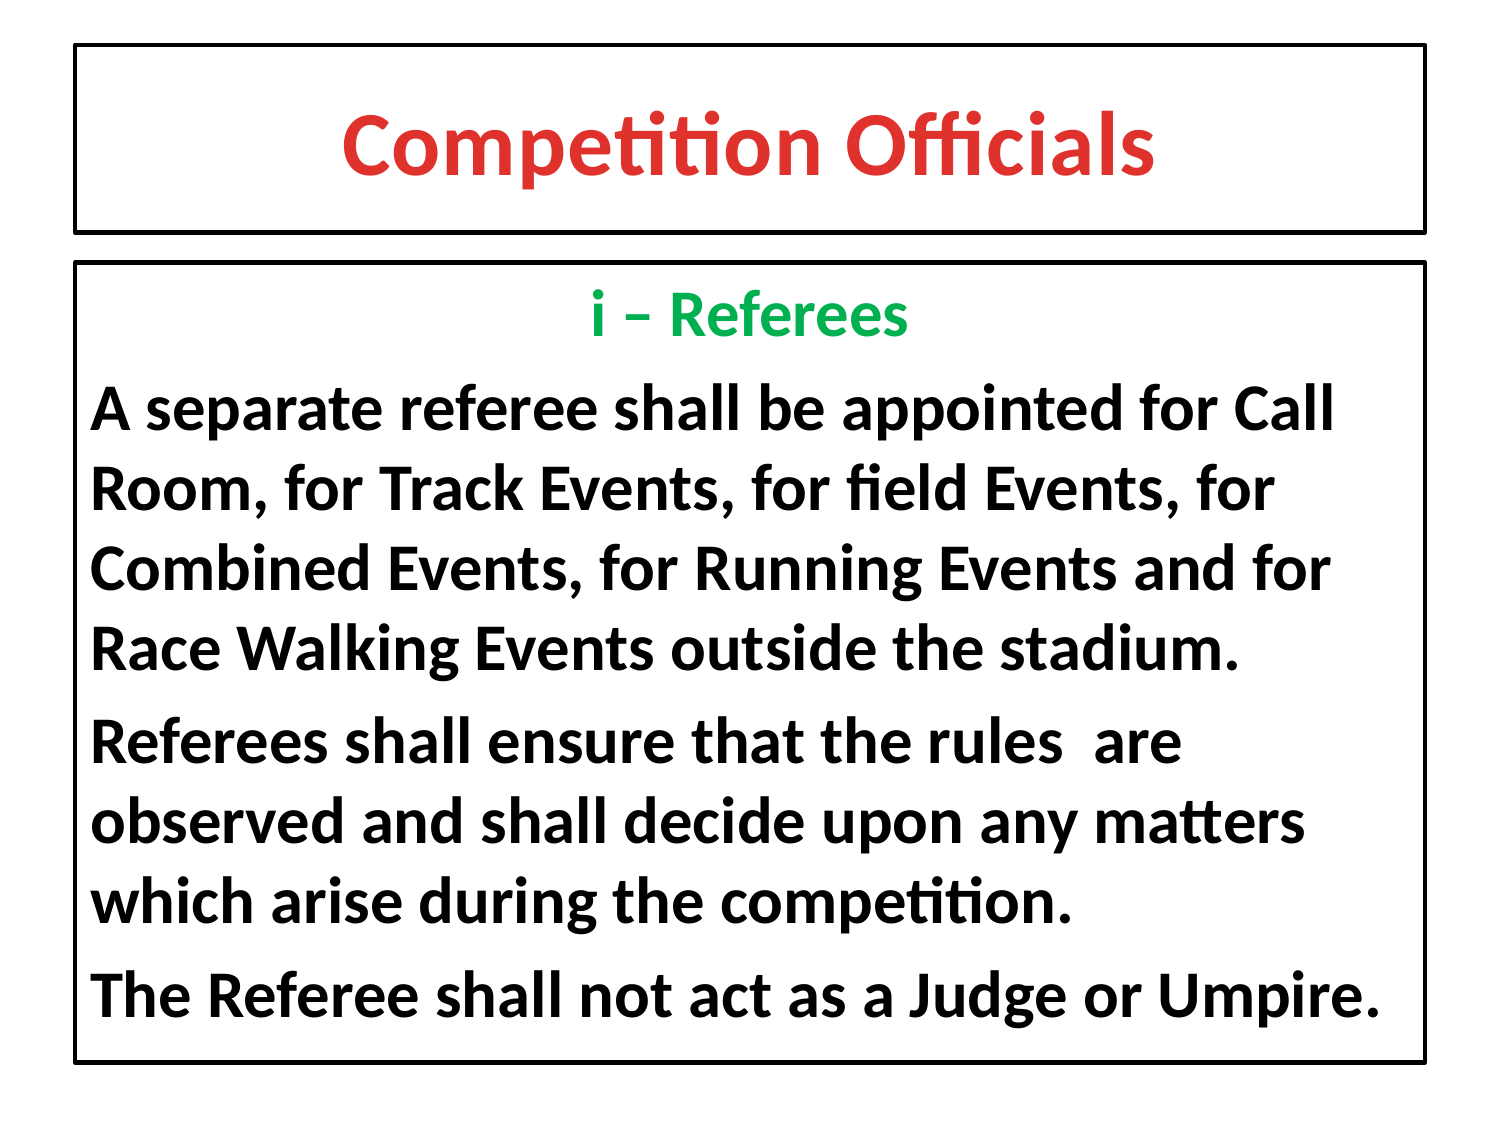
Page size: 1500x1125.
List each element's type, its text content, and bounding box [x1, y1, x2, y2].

title Competition Officials [73, 43, 1427, 235]
list i – Referees A separate referee shall be appointed for Call Room, for Track Events, for field Events, for Combined Events, for Running Events and for Race Walking Events outside the stadium. Referees shall ensure that the rules are observed and shall decide upon any matters which arise during the competition. The Referee shall not act as a Judge or Umpire. [73, 260, 1427, 1065]
